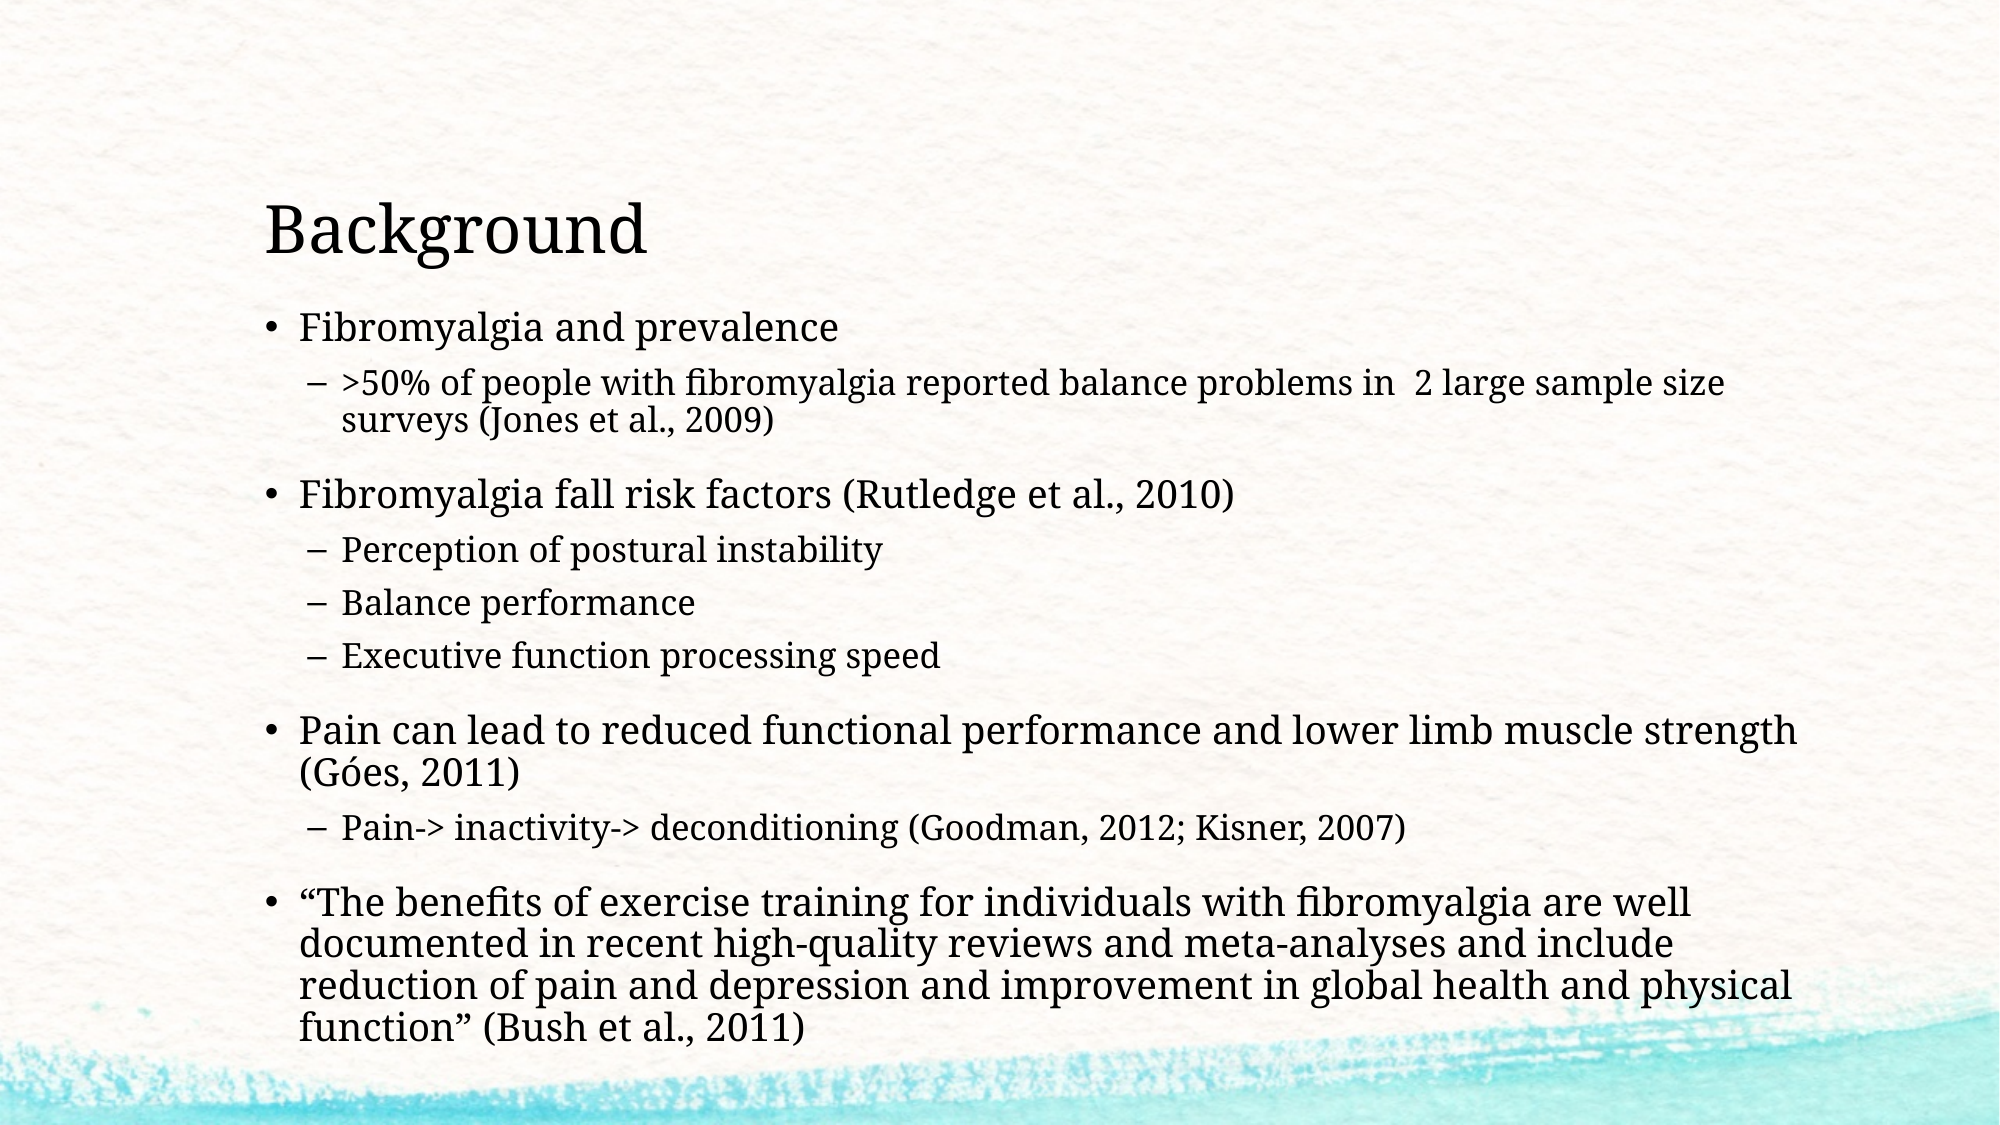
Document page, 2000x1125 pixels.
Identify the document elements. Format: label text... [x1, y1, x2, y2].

picture [0, 0, 2000, 1125]
list Fibromyalgia and prevalence >50% of people with fibromyalgia reported balance problems in 2 large sample size surveys (Jones et al., 2009) Fibromyalgia fall risk factors (Rutledge et al., 2010) Perception of postural instability Balance performance Executive function processing speed Pain can lead to reduced functional performance and lower limb muscle strength (Góes, 2011) Pain-> inactivity-> deconditioning (Goodman, 2012; Kisner, 2007) “The benefits of exercise training for individuals with fibromyalgia are well documented in recent high-quality reviews and meta-analyses and include reduction of pain and depression and improvement in global health and physical function” (Bush et al., 2011) [249, 299, 1825, 1063]
title Background [249, 87, 1825, 275]
